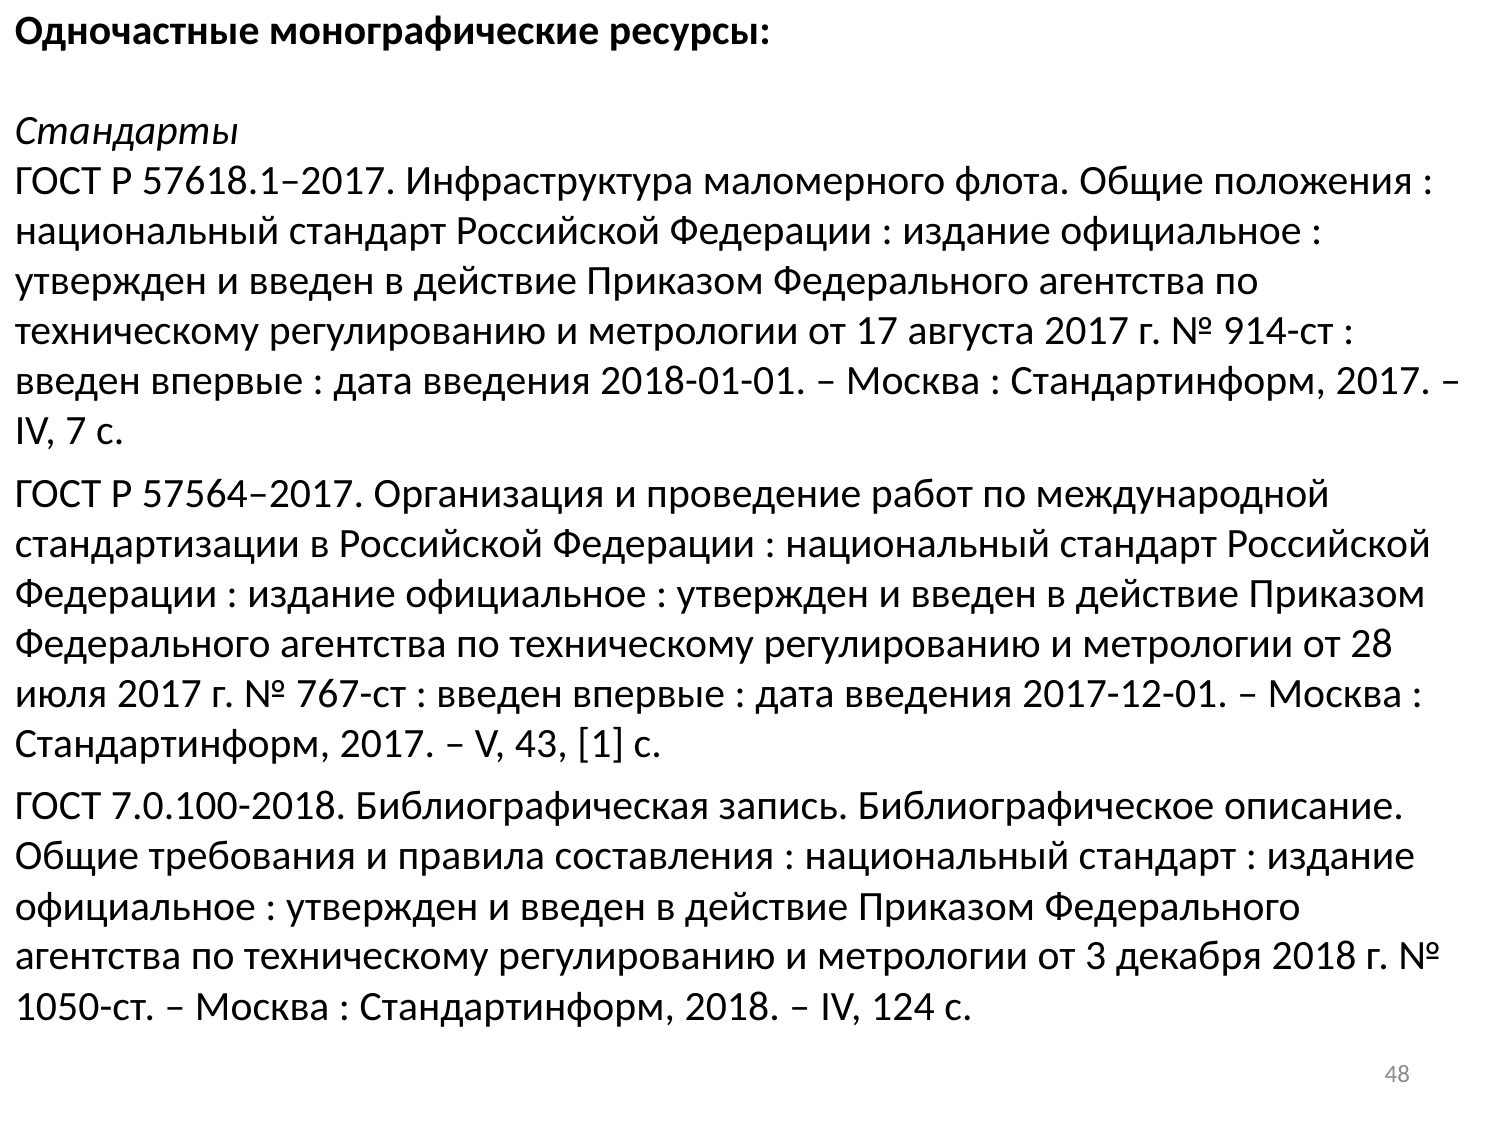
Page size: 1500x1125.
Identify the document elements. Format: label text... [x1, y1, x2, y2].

slide_number 48 [1074, 1042, 1425, 1103]
text_box Одночастные монографические ресурсы: Стандарты ГОСТ Р 57618.1–2017. Инфраструктура маломерного флота. Общие положения : национальный стандарт Российской Федерации : издание официальное : утвержден и введен в действие Приказом Федерального агентства по техническому регулированию и метрологии от 17 августа 2017 г. № 914-ст : введен впервые : дата введения 2018-01-01. – Москва : Стандартинформ, 2017. – IV, 7 c. ГОСТ Р 57564–2017. Организация и проведение работ по международной стандартизации в Российской Федерации : национальный стандарт Российской Федерации : издание официальное : утвержден и введен в действие Приказом Федерального агентства по техническому регулированию и метрологии от 28 июля 2017 г. № 767-ст : введен впервые : дата введения 2017-12-01. – Москва : Стандартинформ, 2017. – V, 43, [1] с. ГОСТ 7.0.100-2018. Библиографическая запись. Библиографическое описание. Общие требования и правила составления : национальный стандарт : издание официальное : утвержден и введен в действие Приказом Федерального агентства по техническому регулированию и метрологии от 3 декабря 2018 г. № 1050-ст. – Москва : Стандартинформ, 2018. – IV, 124 с. [0, 0, 1483, 1036]
